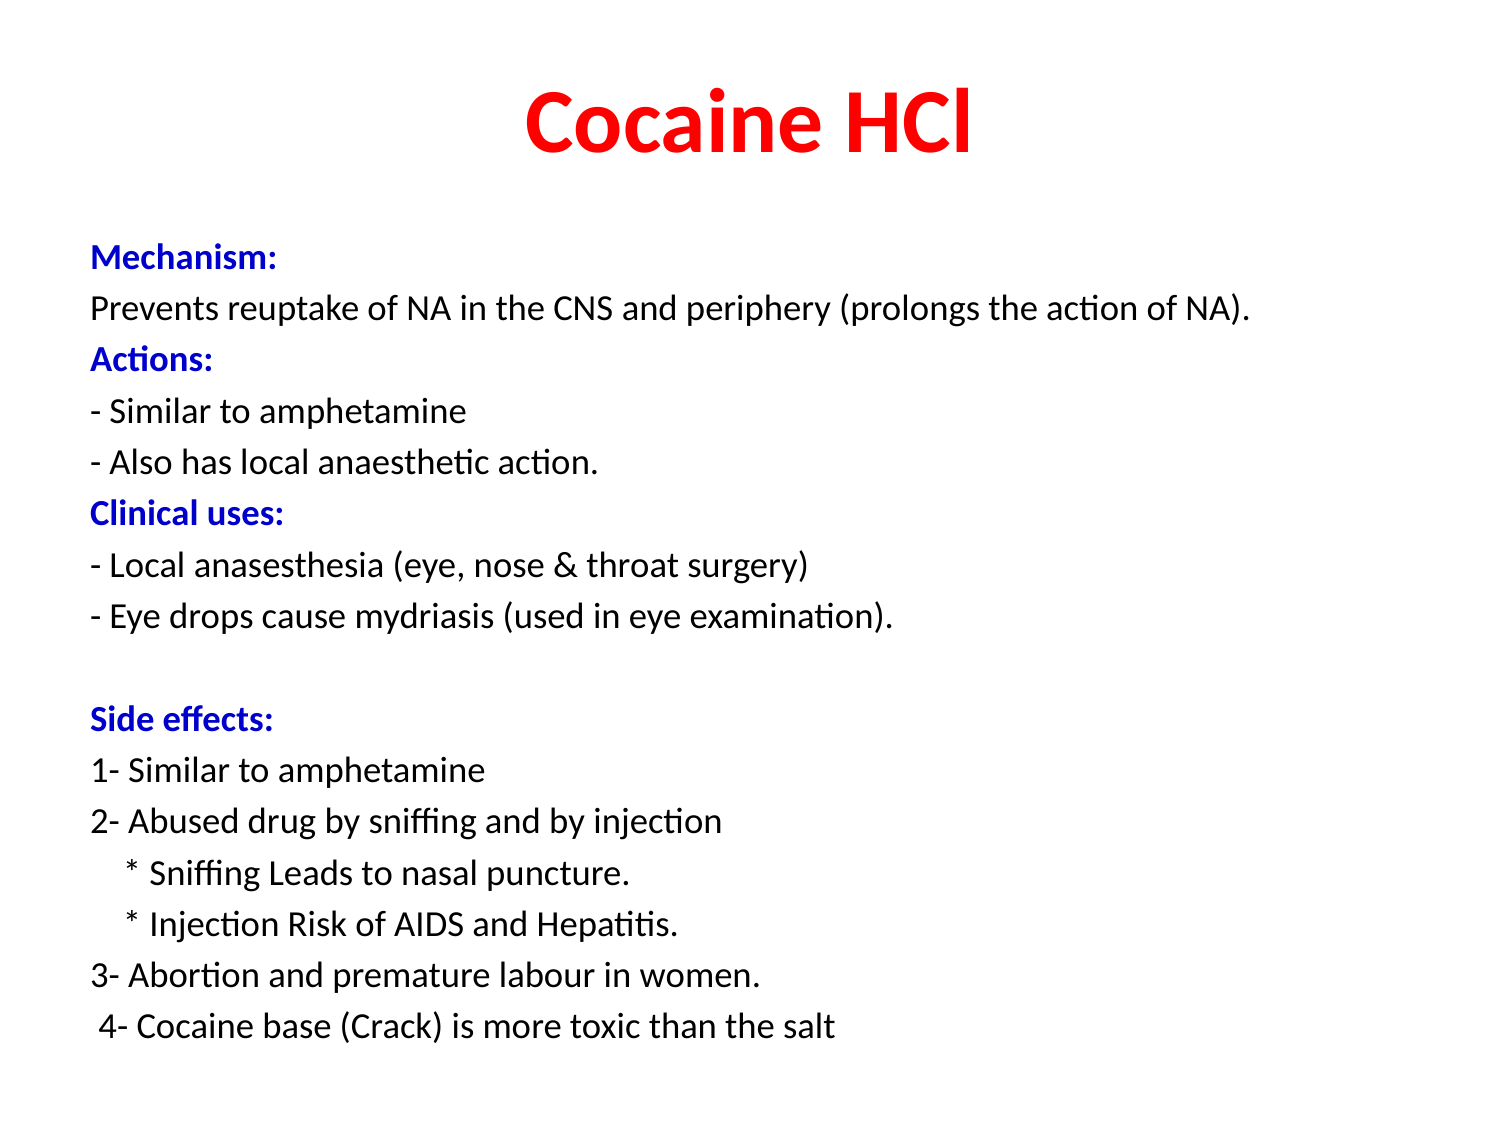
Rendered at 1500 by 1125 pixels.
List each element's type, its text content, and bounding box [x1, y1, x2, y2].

subtitle Mechanism: Prevents reuptake of NA in the CNS and periphery (prolongs the action of NA). Actions: - Similar to amphetamine - Also has local anaesthetic action. Clinical uses: - Local anasesthesia (eye, nose & throat surgery) - Eye drops cause mydriasis (used in eye examination). Side effects: 1- Similar to amphetamine 2- Abused drug by sniffing and by injection * Sniffing Leads to nasal puncture. * Injection Risk of AIDS and Hepatitis. 3- Abortion and premature labour in women. 4- Cocaine base (Crack) is more toxic than the salt [75, 224, 1475, 1125]
title Cocaine HCl [112, 50, 1388, 224]
